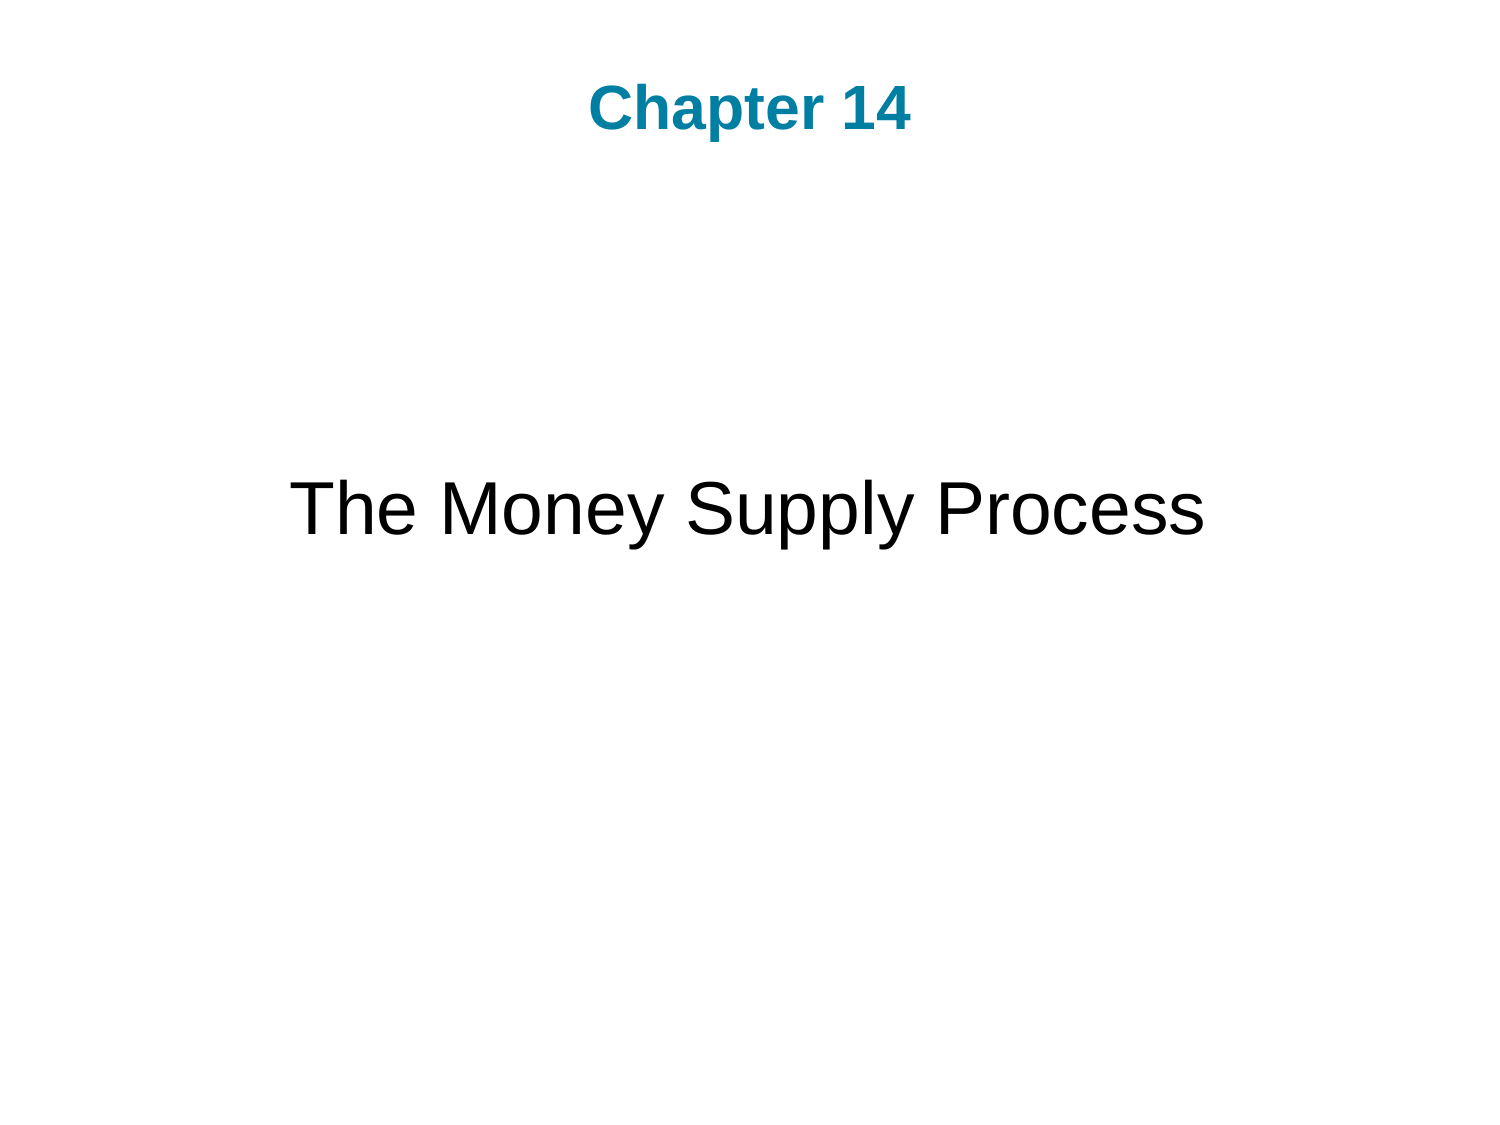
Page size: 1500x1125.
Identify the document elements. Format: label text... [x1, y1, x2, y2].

list The Money Supply Process [132, 444, 1364, 738]
title Chapter 14 [75, 23, 1425, 186]
